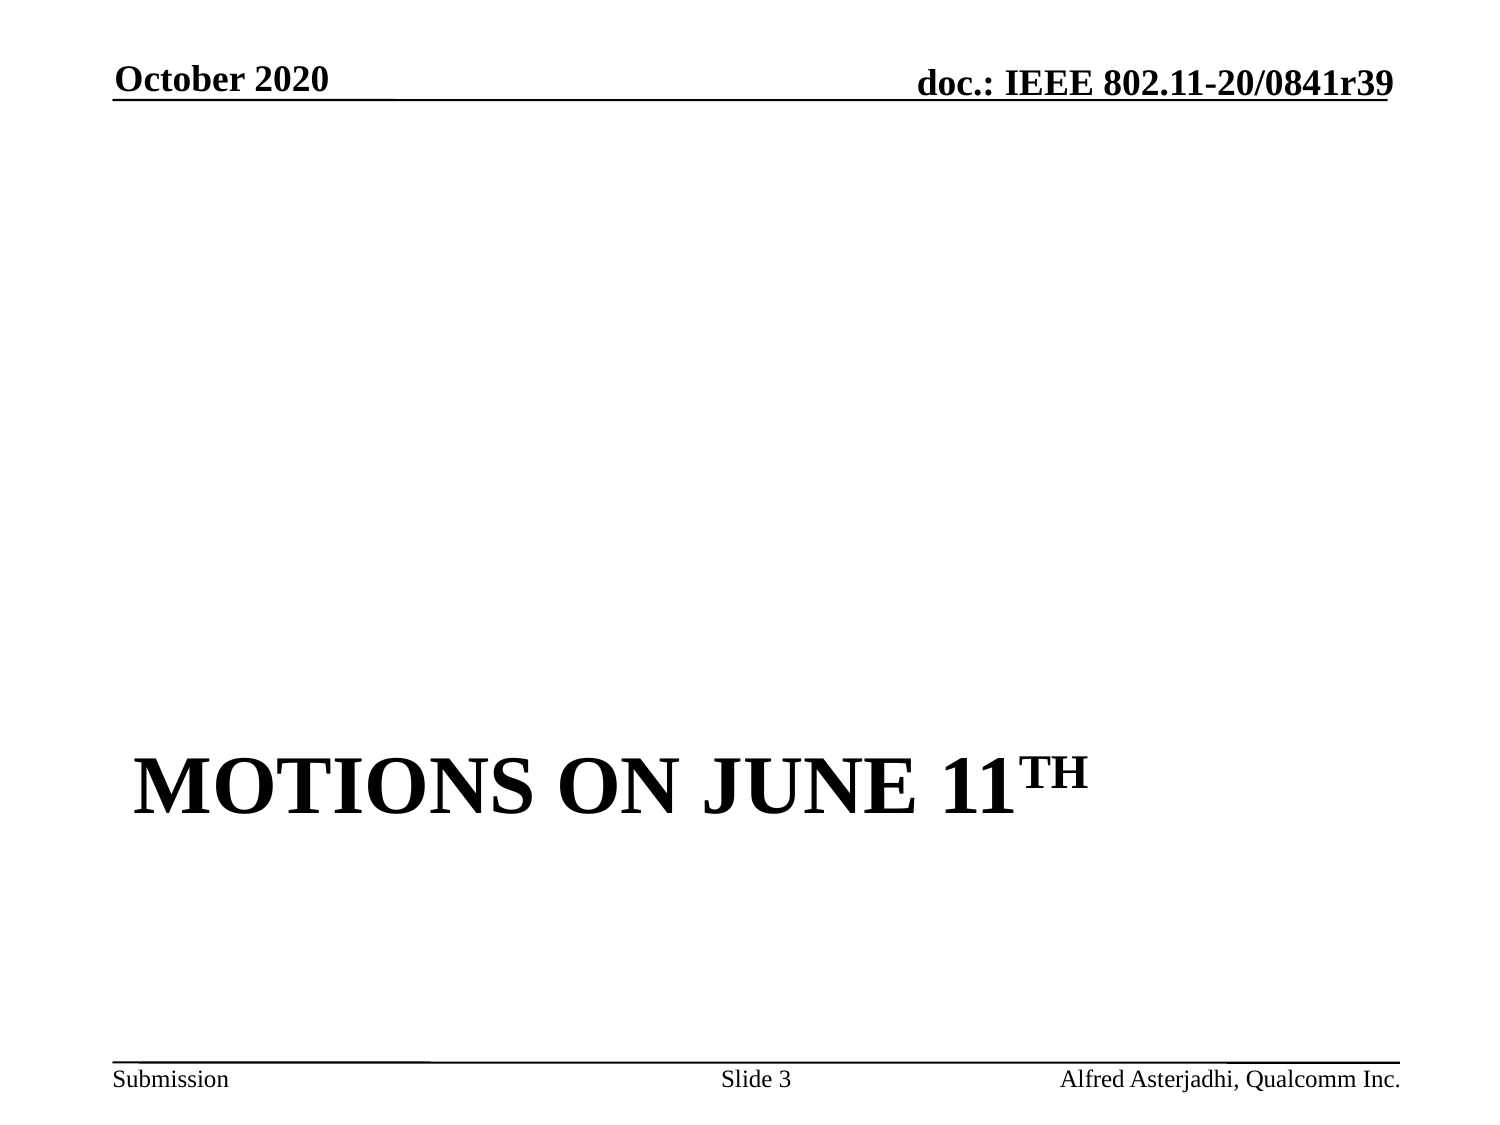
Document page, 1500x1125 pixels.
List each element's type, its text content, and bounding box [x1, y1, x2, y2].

slide_number Slide 3 [712, 1061, 800, 1123]
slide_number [114, 54, 423, 100]
footer Alfred Asterjadhi, Qualcomm Inc. [878, 1061, 1402, 1093]
title Motions on June 11th [118, 722, 1394, 947]
